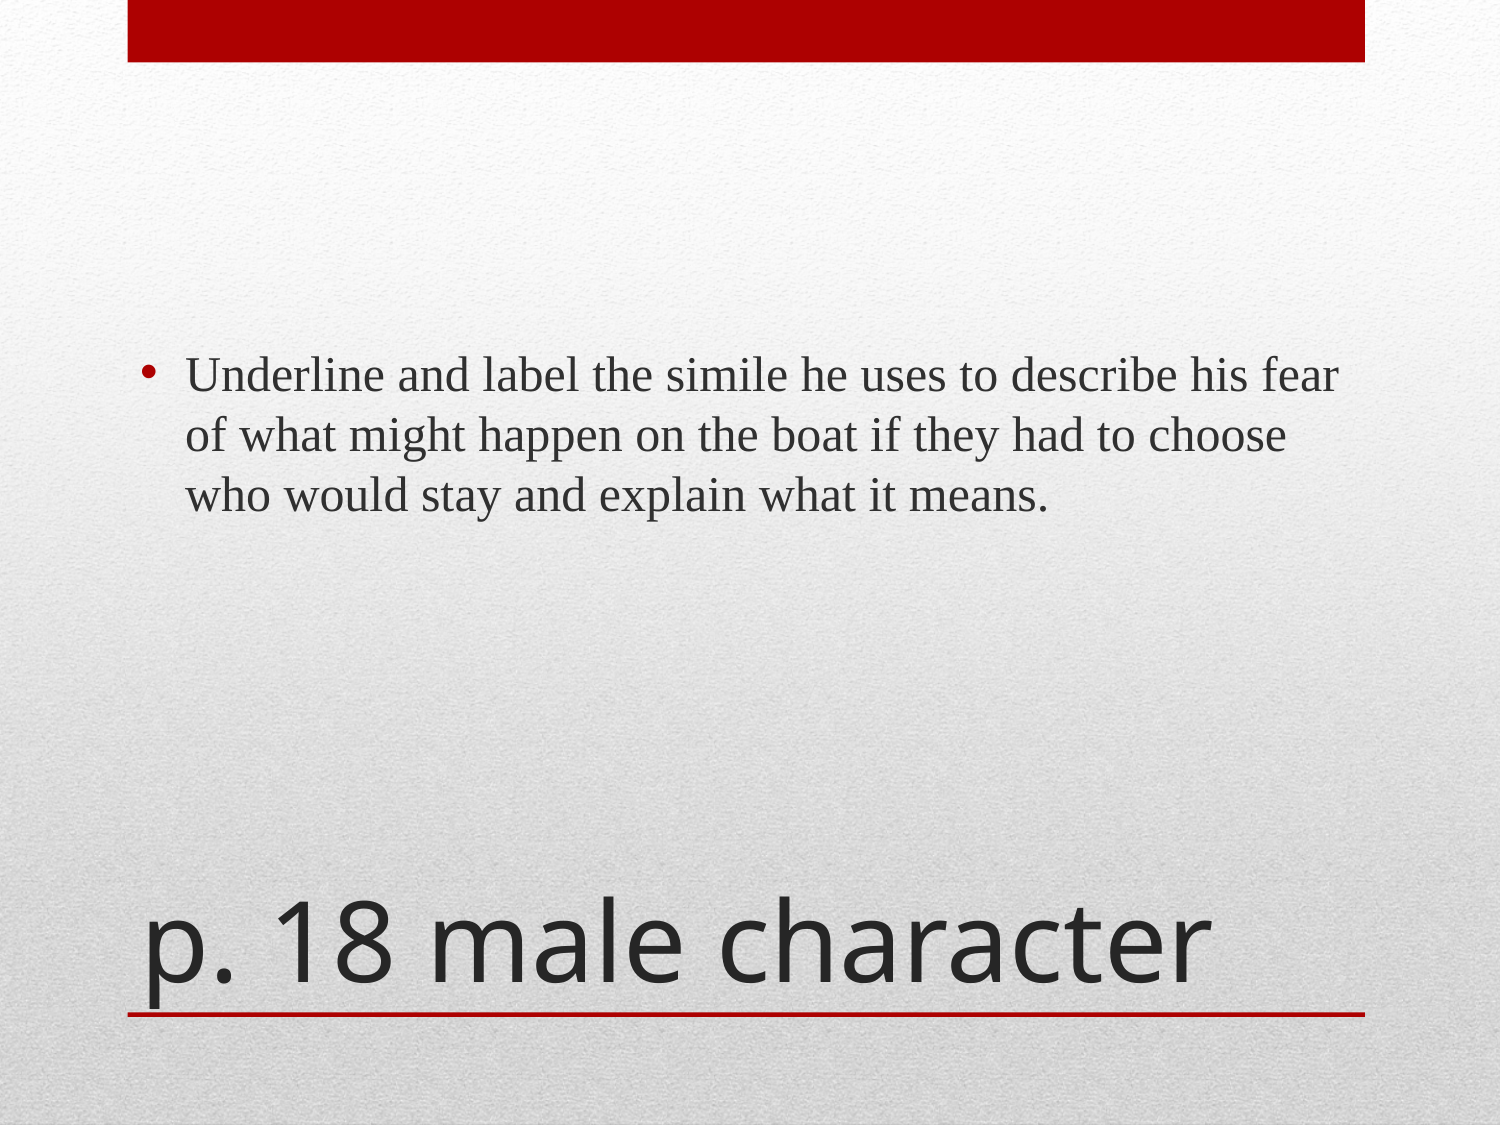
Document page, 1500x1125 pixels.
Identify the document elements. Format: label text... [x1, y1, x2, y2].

list Underline and label the simile he uses to describe his fear of what might happen on the boat if they had to choose who would stay and explain what it means. [125, 112, 1363, 750]
title p. 18 male character [125, 750, 1238, 1013]
